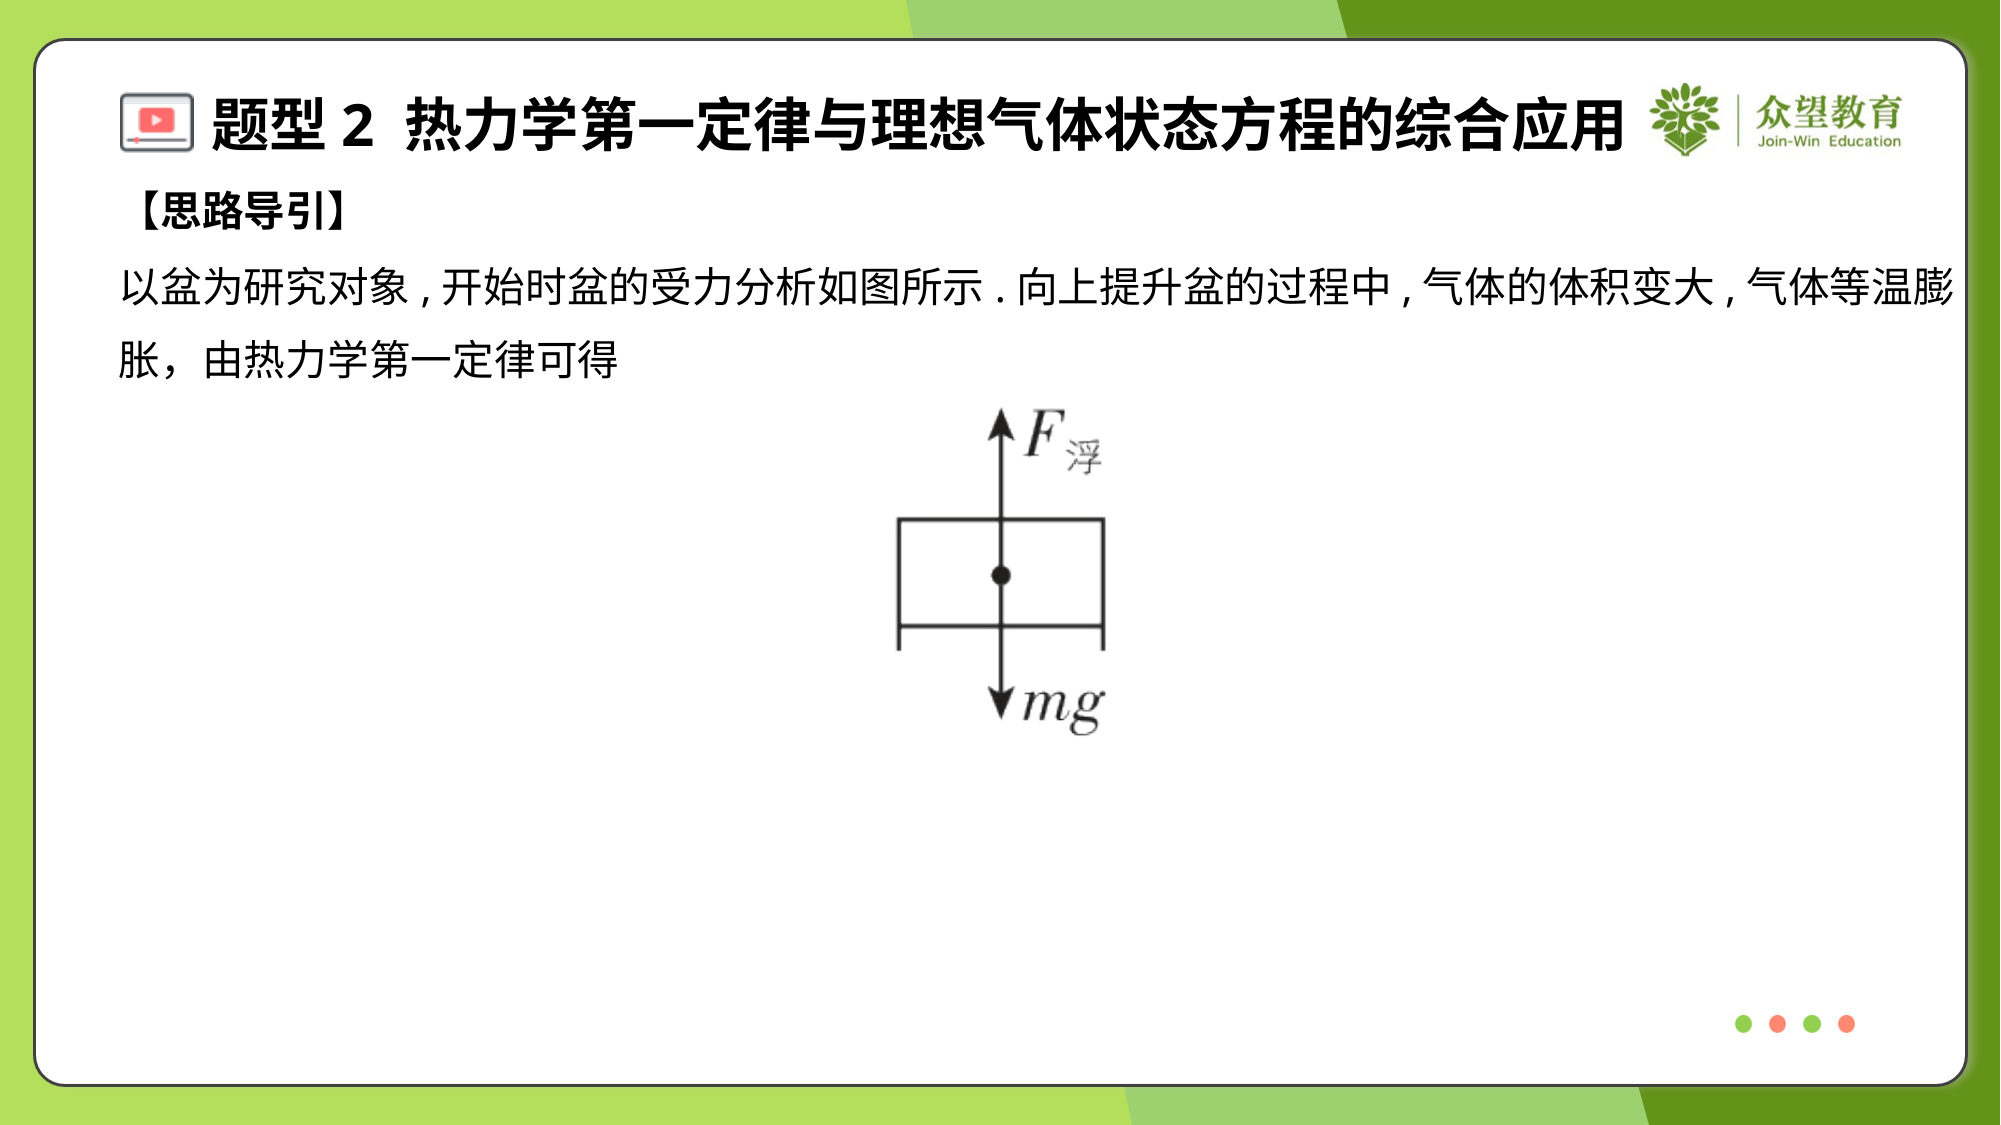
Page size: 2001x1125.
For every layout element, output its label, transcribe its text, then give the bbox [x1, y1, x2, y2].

text_box 【思路导引】 [118, 159, 1883, 227]
picture [0, 0, 2000, 1125]
